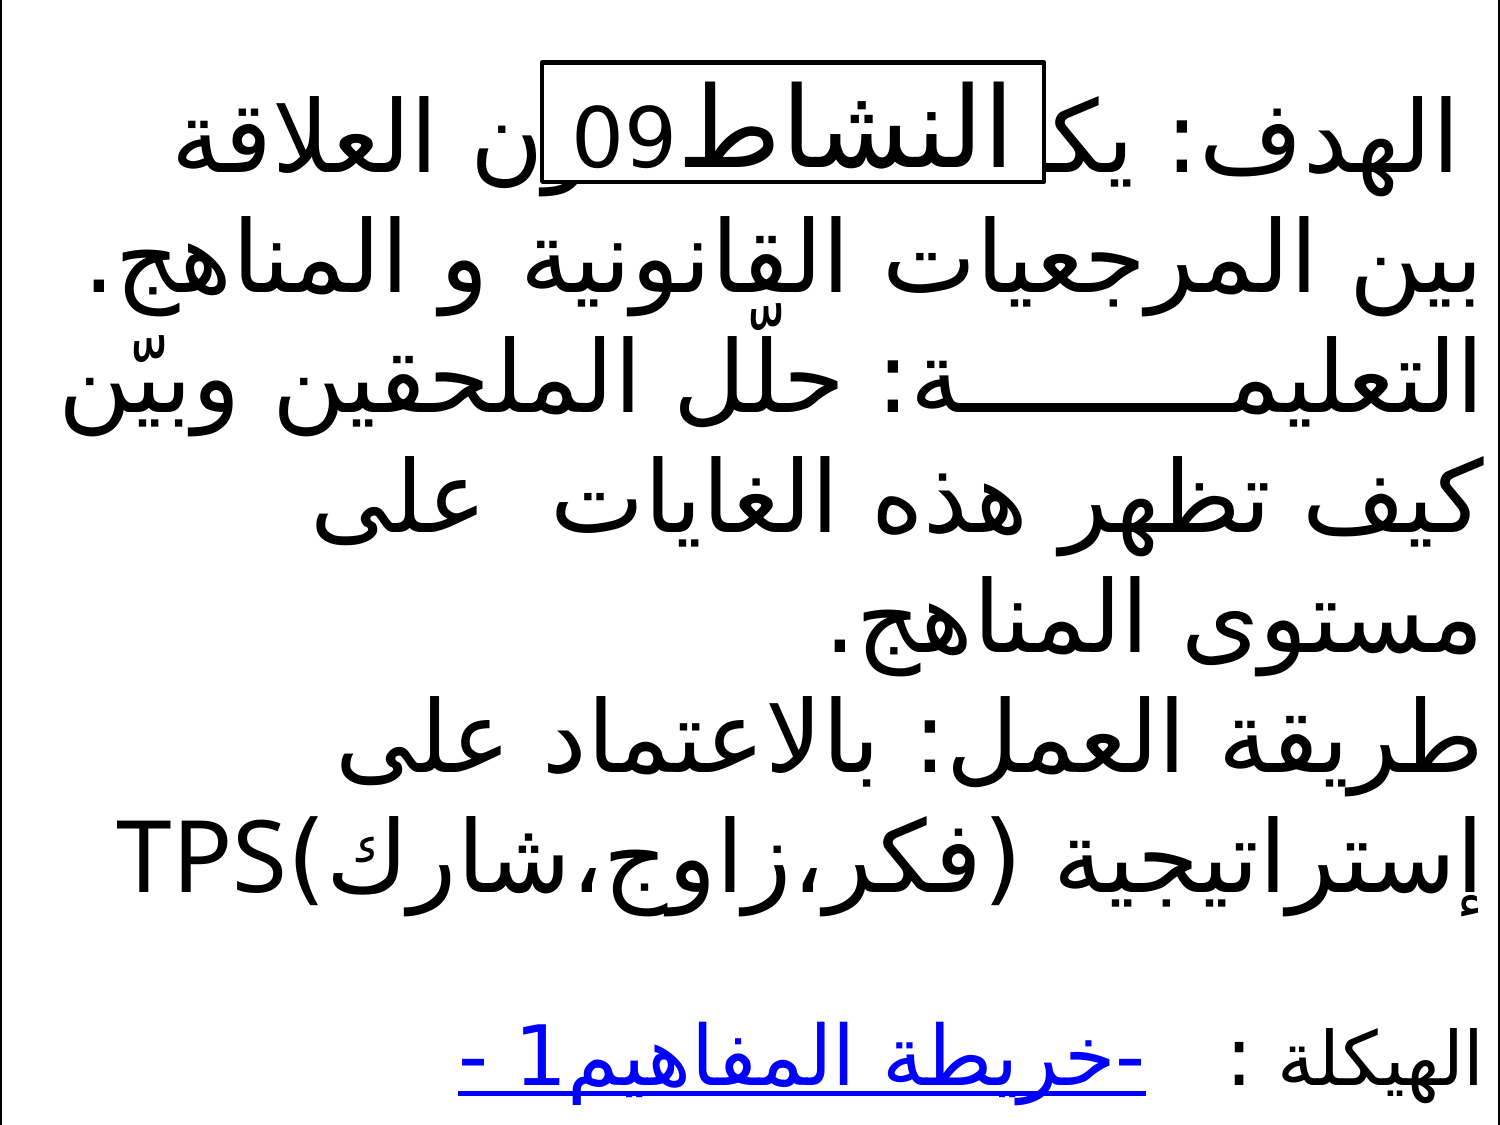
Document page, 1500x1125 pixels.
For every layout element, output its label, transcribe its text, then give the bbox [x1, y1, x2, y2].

text_box النشاط09 [540, 60, 1046, 184]
text_box الهدف: يكتشف المتكون العلاقة بين المرجعيات القانونية و المناهج. التعليمـــــــــة: حلّل الملحقين وبيّن كيف تظهر هذه الغايات على مستوى المناهج. طريقة العمل: بالاعتماد على إستراتيجية (فكر،زاوج،شارك)TPS الهيكلة : - خريطة المفاهيم1- [0, 0, 1500, 1125]
